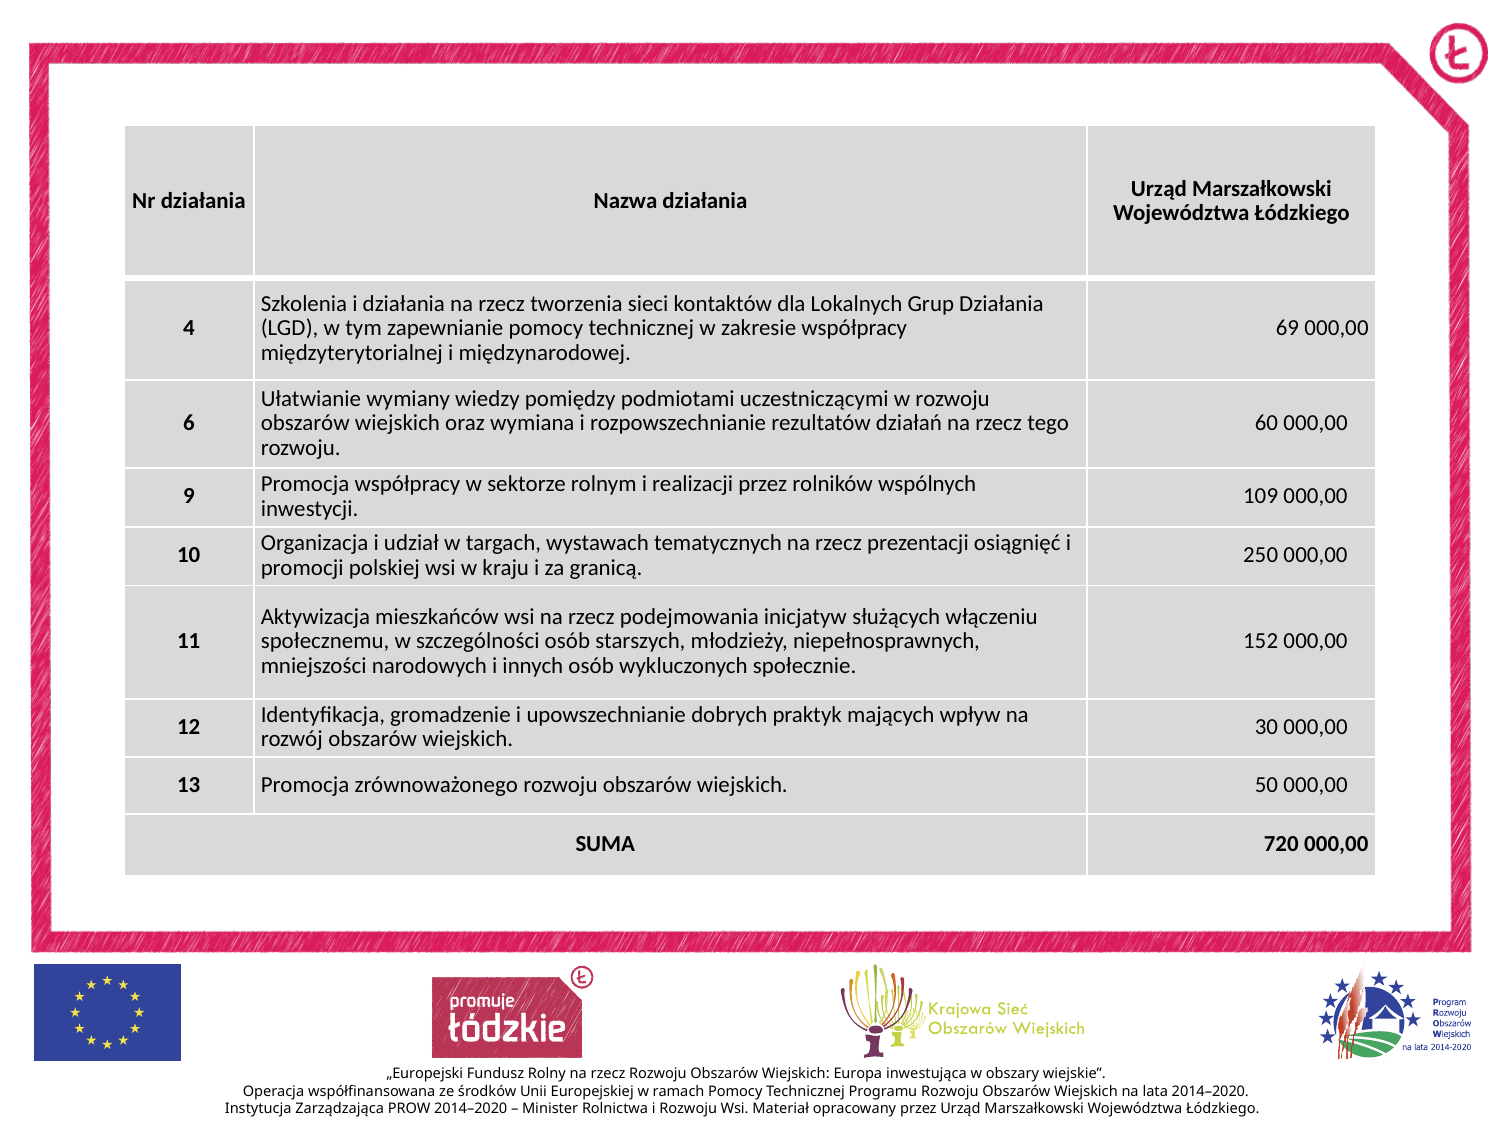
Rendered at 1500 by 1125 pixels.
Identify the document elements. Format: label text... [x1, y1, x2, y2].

picture [32, 959, 1474, 1063]
text_box „Europejski Fundusz Rolny na rzecz Rozwoju Obszarów Wiejskich: Europa inwestująca w obszary wiejskie”. Operacja współfinansowana ze środków Unii Europejskiej w ramach Pomocy Technicznej Programu Rozwoju Obszarów Wiejskich na lata 2014–2020. Instytucja Zarządzająca PROW 2014–2020 – Minister Rolnictwa i Rozwoju Wsi. Materiał opracowany przez Urząd Marszałkowski Województwa Łódzkiego. [209, 1071, 1283, 1124]
picture [29, 23, 1489, 953]
